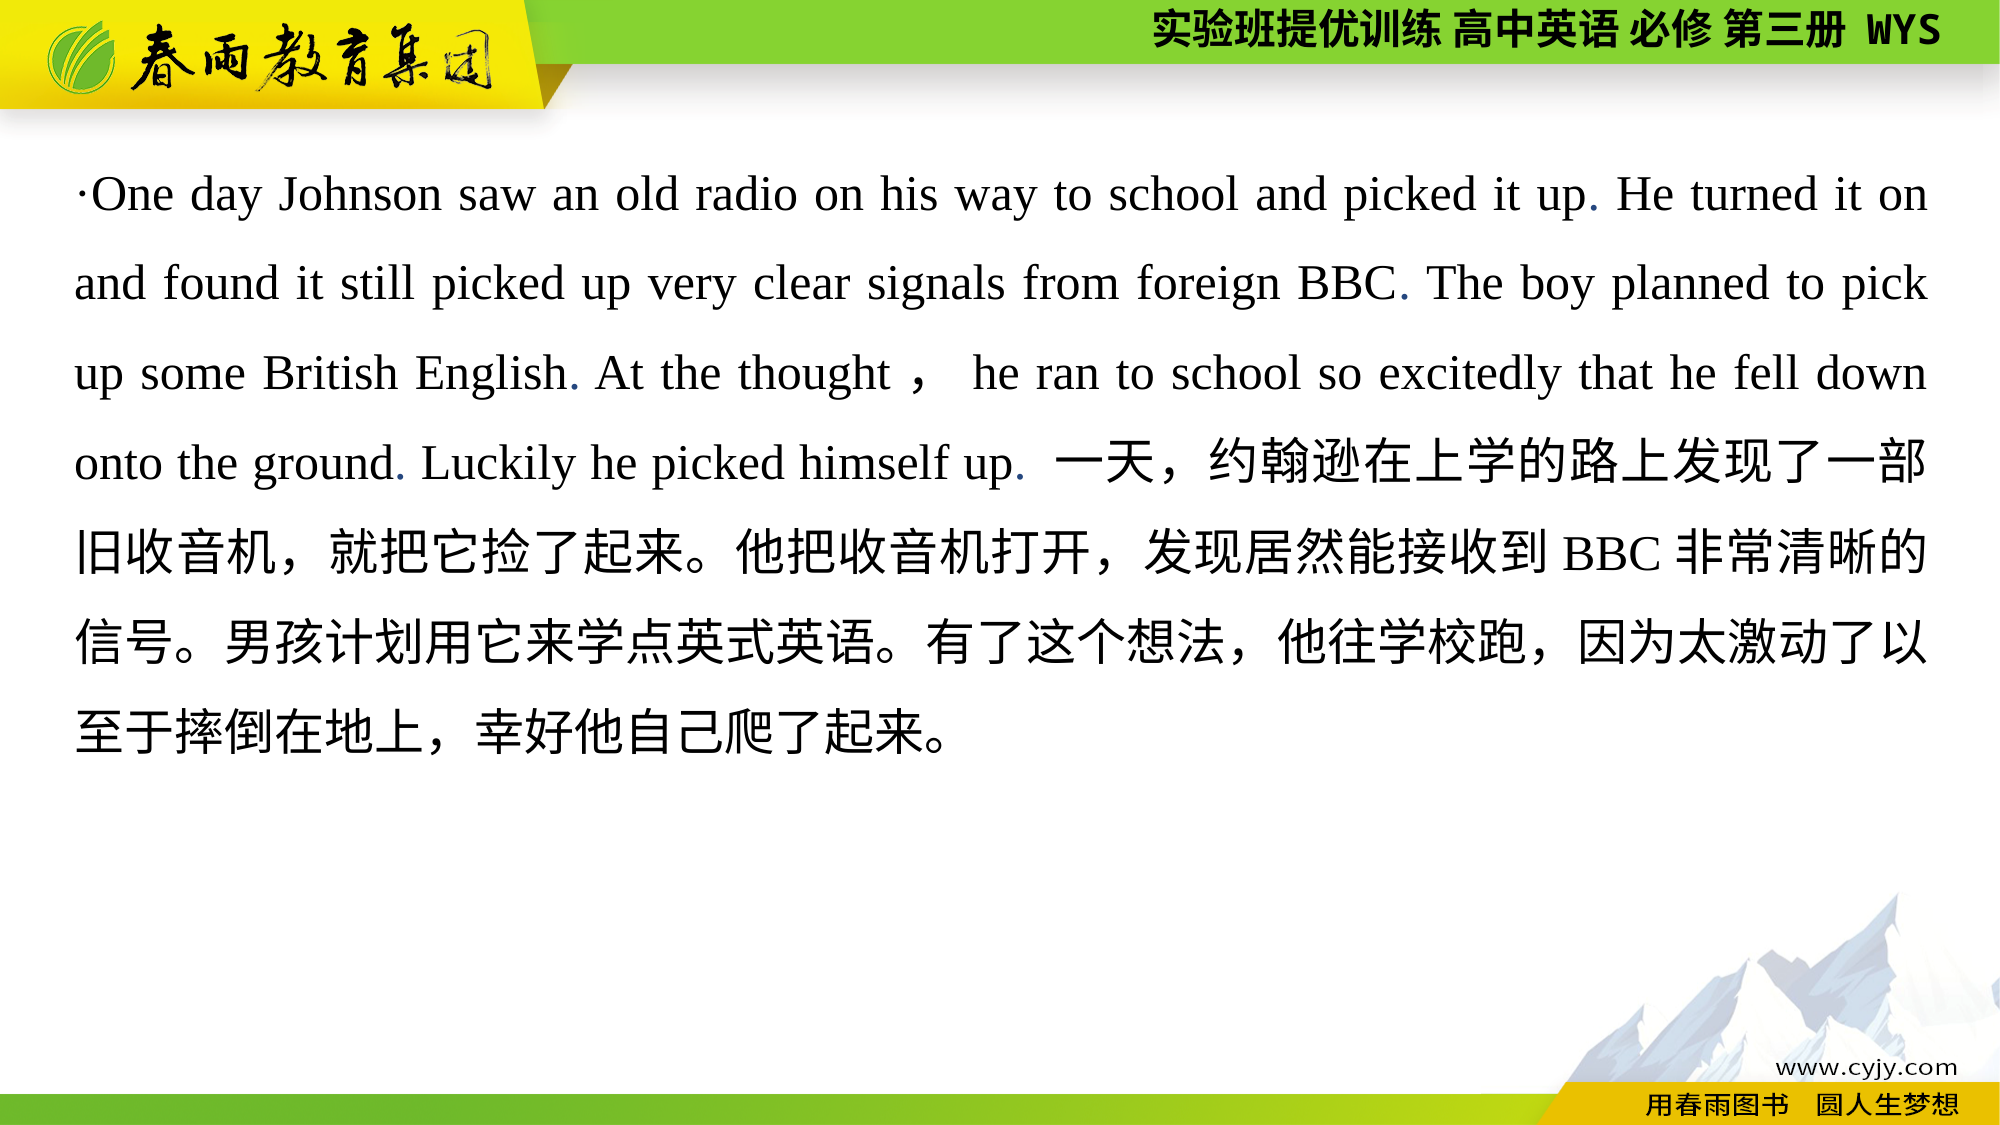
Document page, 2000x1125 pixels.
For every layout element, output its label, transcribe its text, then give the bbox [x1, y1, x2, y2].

picture [0, 0, 2000, 1125]
list ·One day Johnson saw an old radio on his way to school and picked it up. He turned it on and found it still picked up very clear signals from foreign BBC. The boy planned to pick up some British English. At the thought，he ran to school so excitedly that he fell down onto the ground. Luckily he picked himself up. 一天，约翰逊在上学的路上发现了一部旧收音机，就把它捡了起来。他把收音机打开，发现居然能接收到BBC非常清晰的信号。男孩计划用它来学点英式英语。有了这个想法，他往学校跑，因为太激动了以至于摔倒在地上，幸好他自己爬了起来。 [59, 122, 1944, 763]
